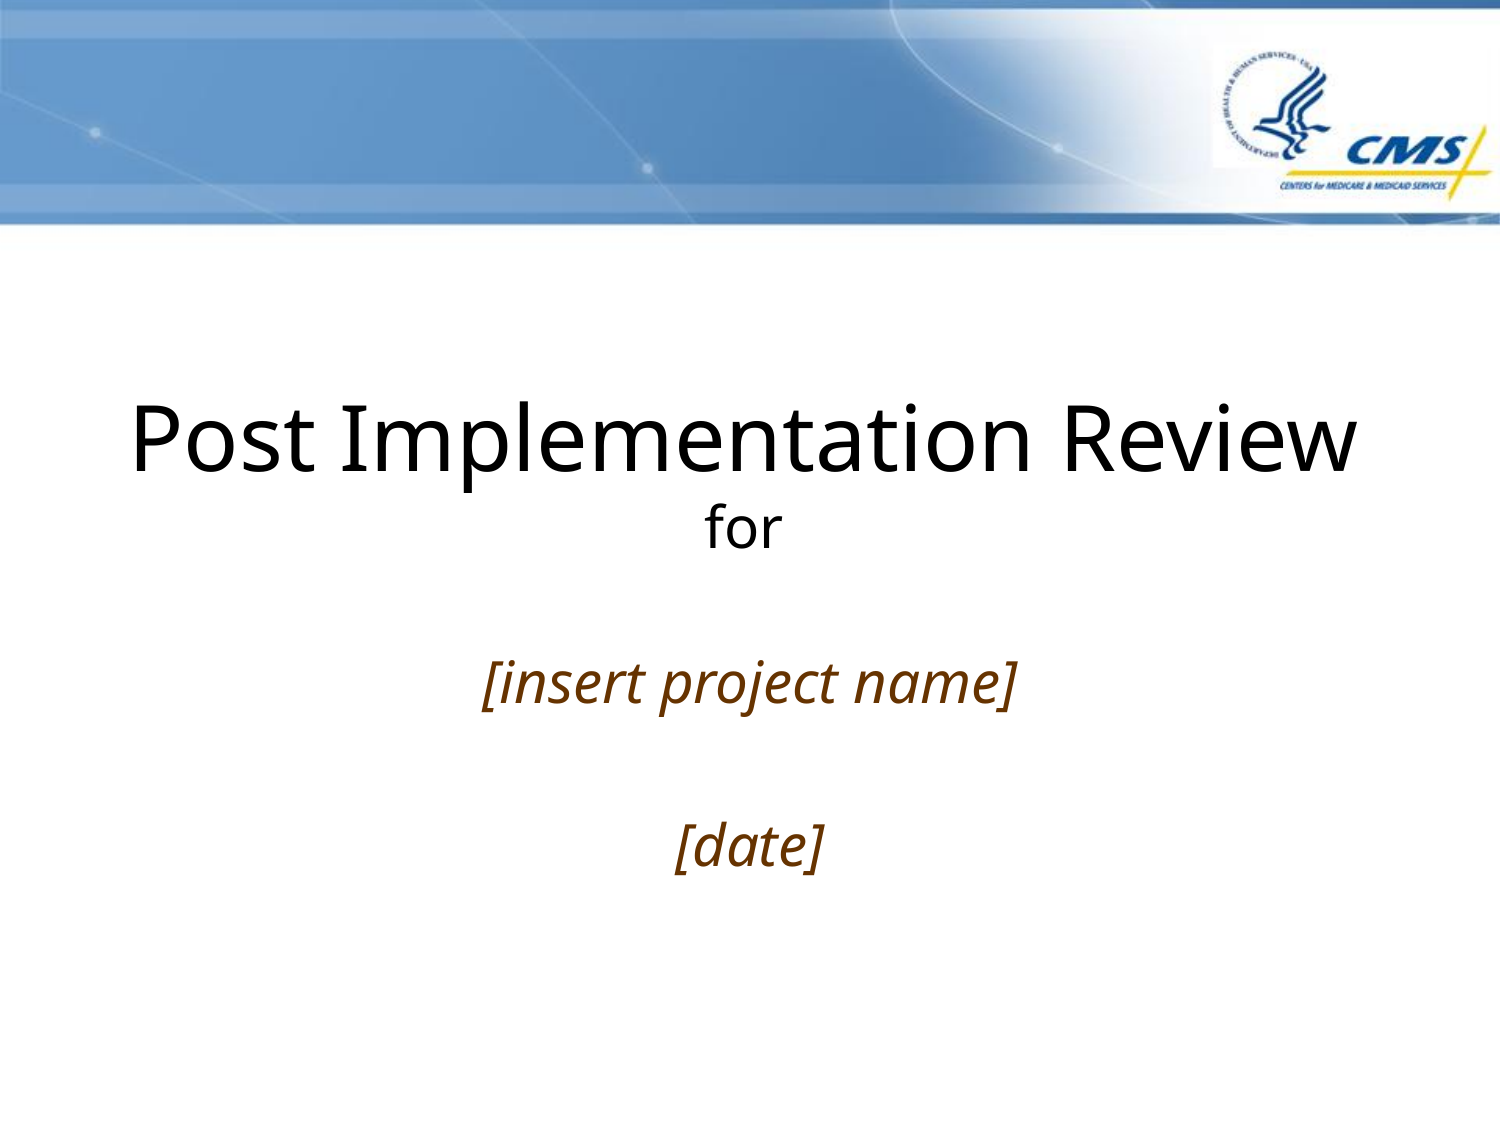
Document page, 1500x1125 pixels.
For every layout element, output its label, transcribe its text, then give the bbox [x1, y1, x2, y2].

subtitle [insert project name] [date] [224, 637, 1276, 926]
title Post Implementation Review for [99, 349, 1388, 591]
picture [0, 0, 1500, 1125]
